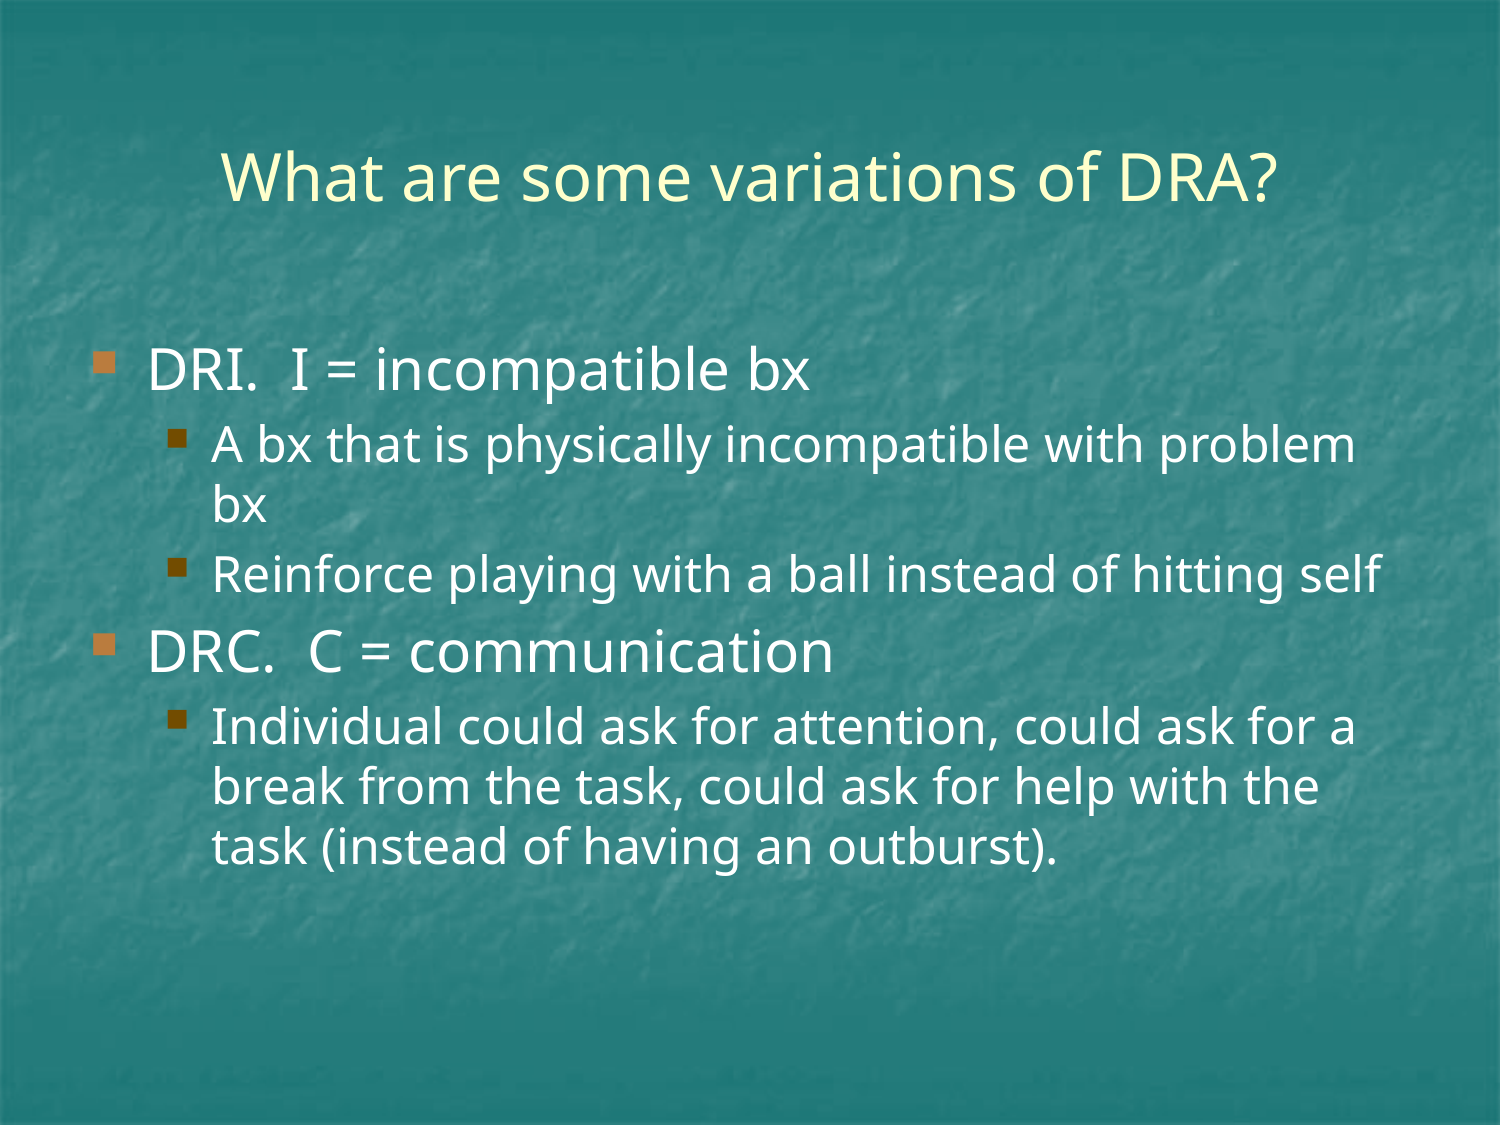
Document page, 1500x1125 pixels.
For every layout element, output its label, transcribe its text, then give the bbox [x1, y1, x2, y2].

list DRI. I = incompatible bx A bx that is physically incompatible with problem bx Reinforce playing with a ball instead of hitting self DRC. C = communication Individual could ask for attention, could ask for a break from the task, could ask for help with the task (instead of having an outburst). [74, 324, 1426, 1001]
title What are some variations of DRA? [74, 62, 1426, 288]
